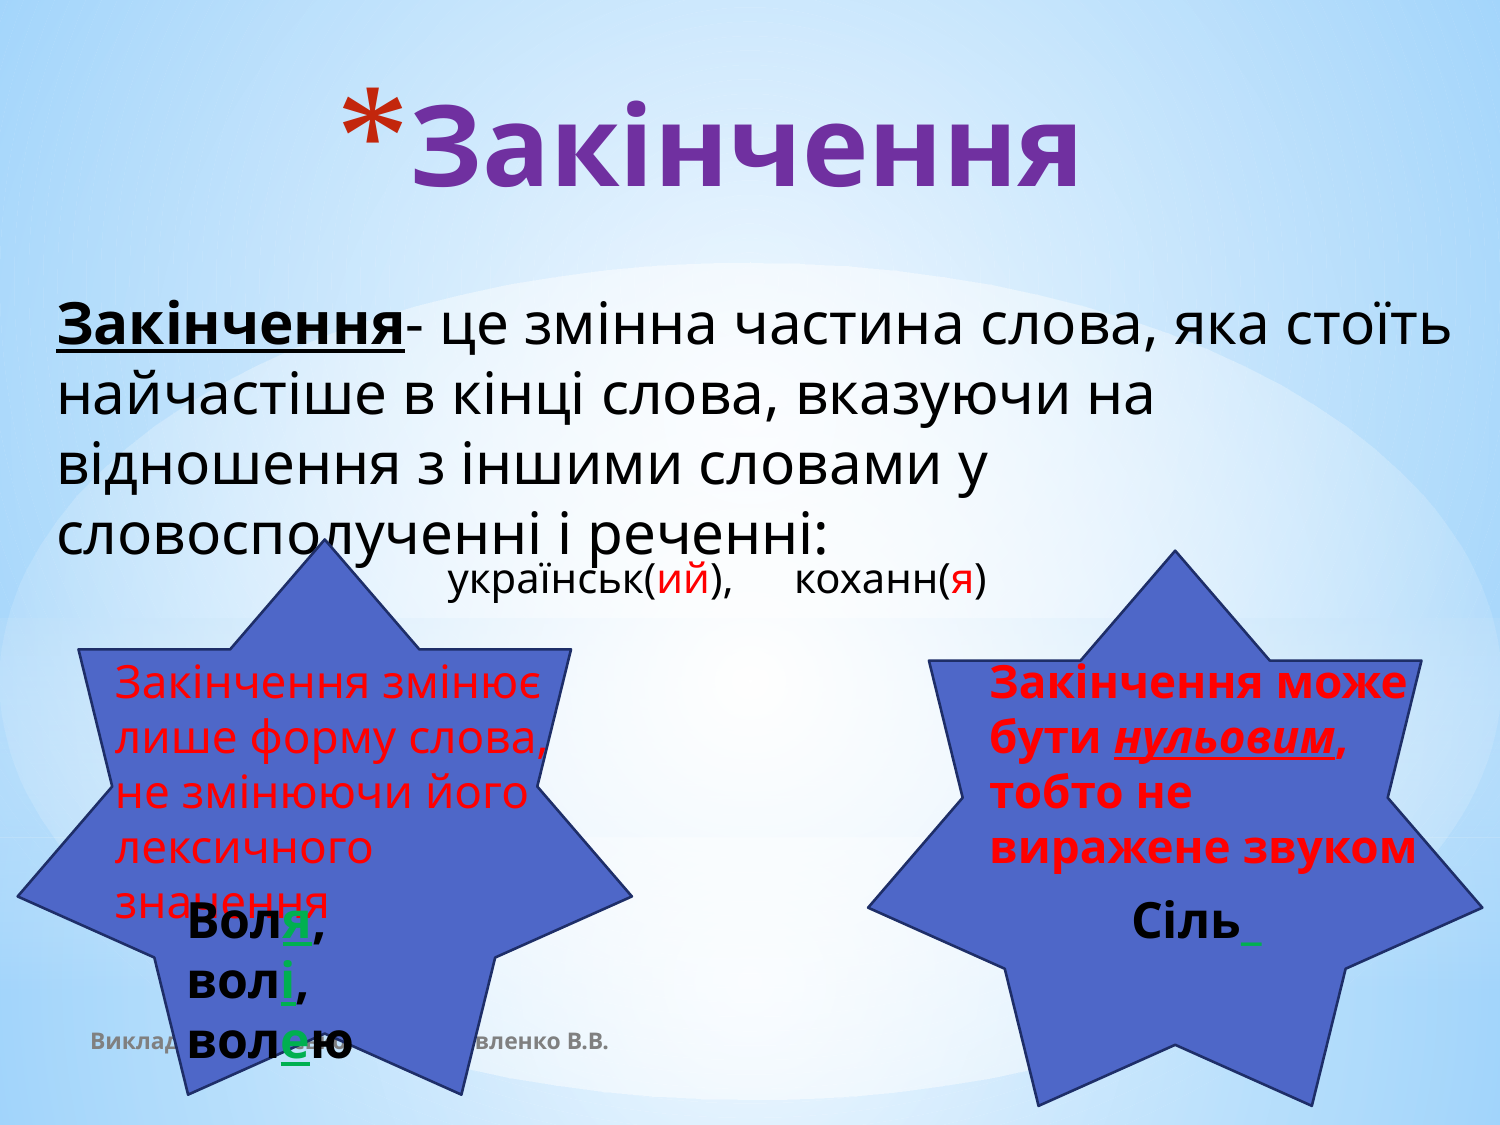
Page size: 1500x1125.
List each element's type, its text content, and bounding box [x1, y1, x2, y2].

text_box [418, 1077, 468, 1096]
text_box [182, 1077, 231, 1096]
text_box Закінчення змінює лише форму слова, не змінюючи його лексичного значення [100, 645, 591, 935]
text_box коханн(я) [779, 544, 1022, 609]
text_box Закінчення може бути нульовим, тобто не виражене звуком [974, 645, 1459, 880]
text_box Воля, волі, волею [171, 881, 479, 1012]
text_box українськ(ий), [348, 544, 779, 609]
text_box [591, 846, 634, 917]
text_box [1092, 549, 1259, 645]
text_box Закінчення- це змінна частина слова, яка стоїть найчастіше в кінці слова, вказуючи на відношення з іншими словами у словосполученні і реченні: [41, 278, 1471, 574]
text_box [232, 538, 418, 645]
text_box [77, 648, 100, 743]
text_box Сіль_ [1116, 881, 1300, 957]
text_box [479, 935, 549, 1012]
text_box [866, 659, 1484, 1108]
text_box [16, 798, 171, 1012]
title Закінчення [88, 66, 1363, 254]
footer Викладач української мови - Павленко В.В. [75, 1012, 625, 1073]
text_box Воля, волі, волею [171, 1073, 479, 1077]
